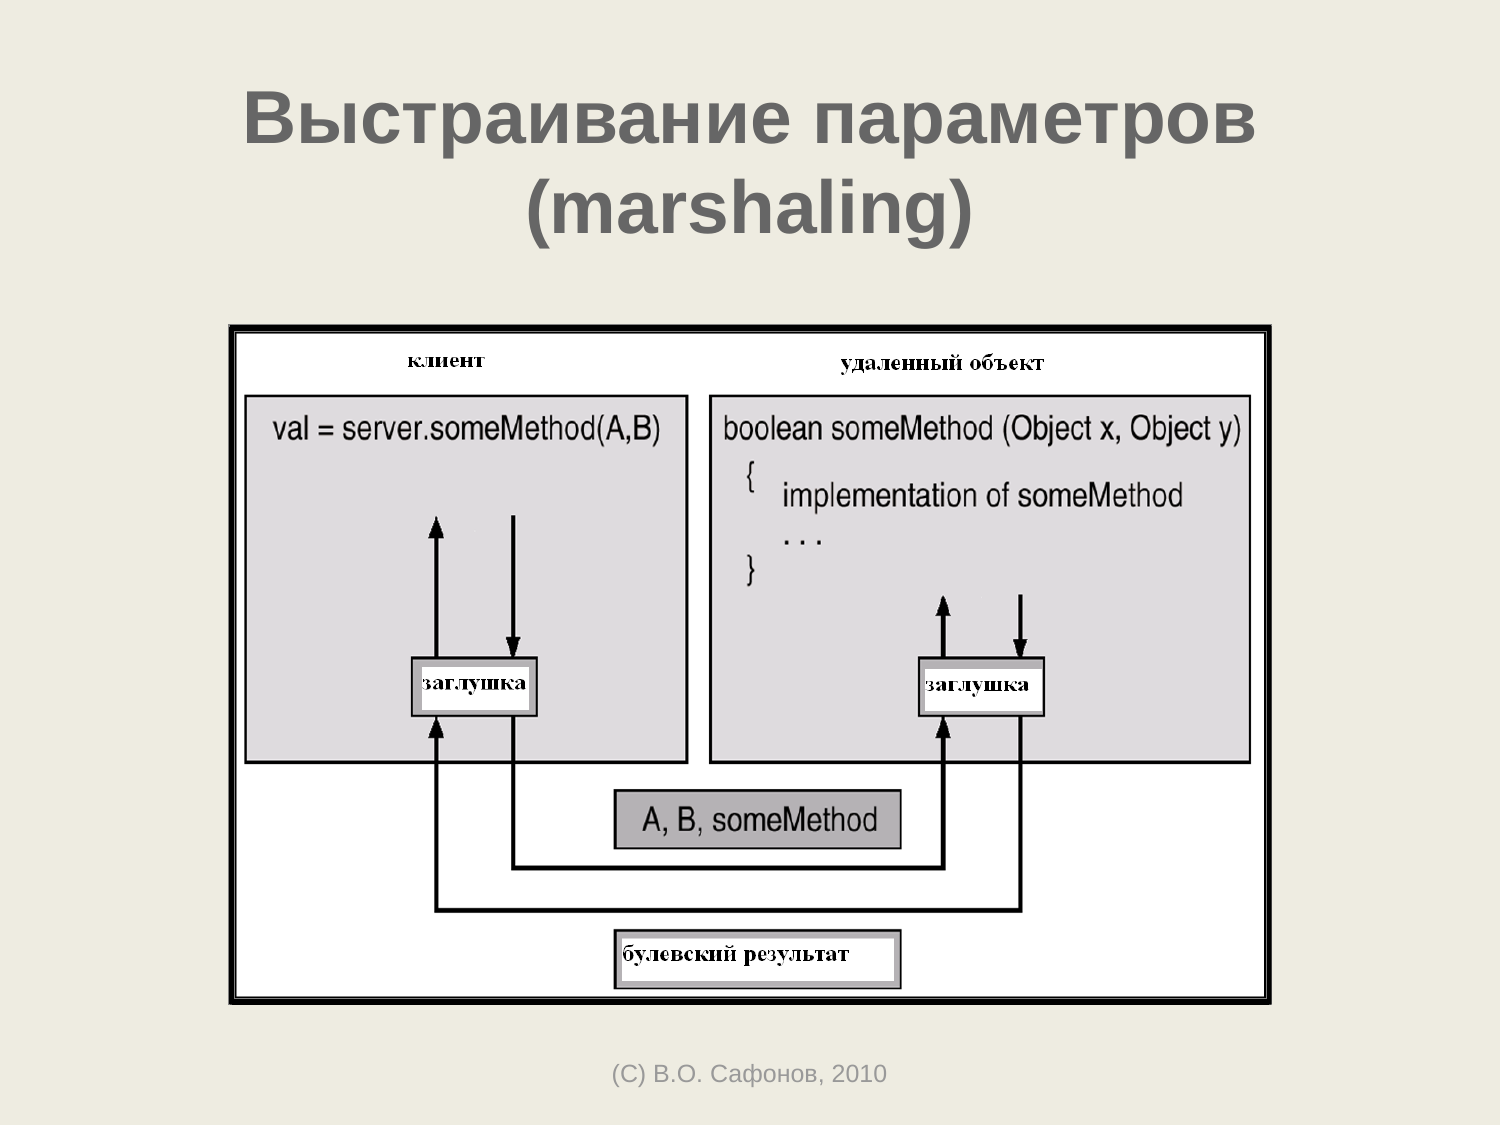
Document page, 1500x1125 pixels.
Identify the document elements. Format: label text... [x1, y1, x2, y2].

title Выстраивание параметров (marshaling) [74, 49, 1426, 268]
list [228, 324, 1272, 1006]
footer (C) В.О. Сафонов, 2010 [512, 1042, 988, 1103]
